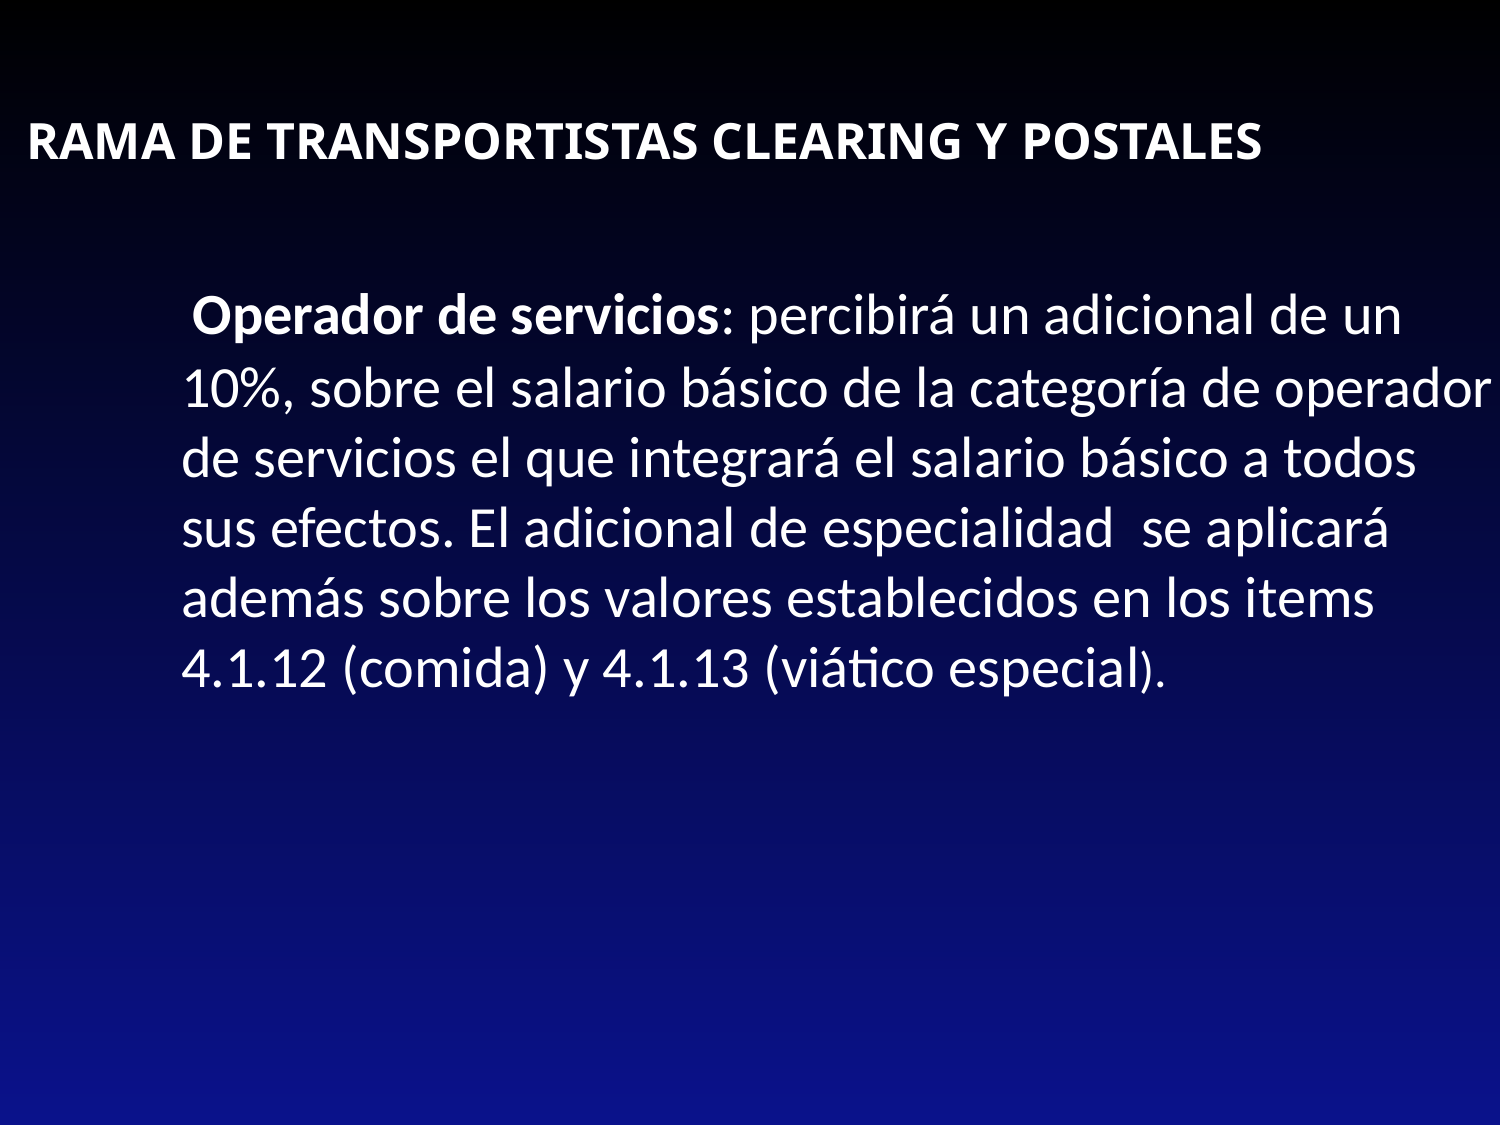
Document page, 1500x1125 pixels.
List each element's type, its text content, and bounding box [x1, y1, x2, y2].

title RAMA DE TRANSPORTISTAS CLEARING Y POSTALES [0, 44, 1351, 233]
list Operador de servicios: percibirá un adicional de un 10%, sobre el salario básico de la categoría de operador de servicios el que integrará el salario básico a todos sus efectos. El adicional de especialidad se aplicará además sobre los valores establecidos en los items 4.1.12 (comida) y 4.1.13 (viático especial). [124, 259, 1500, 950]
